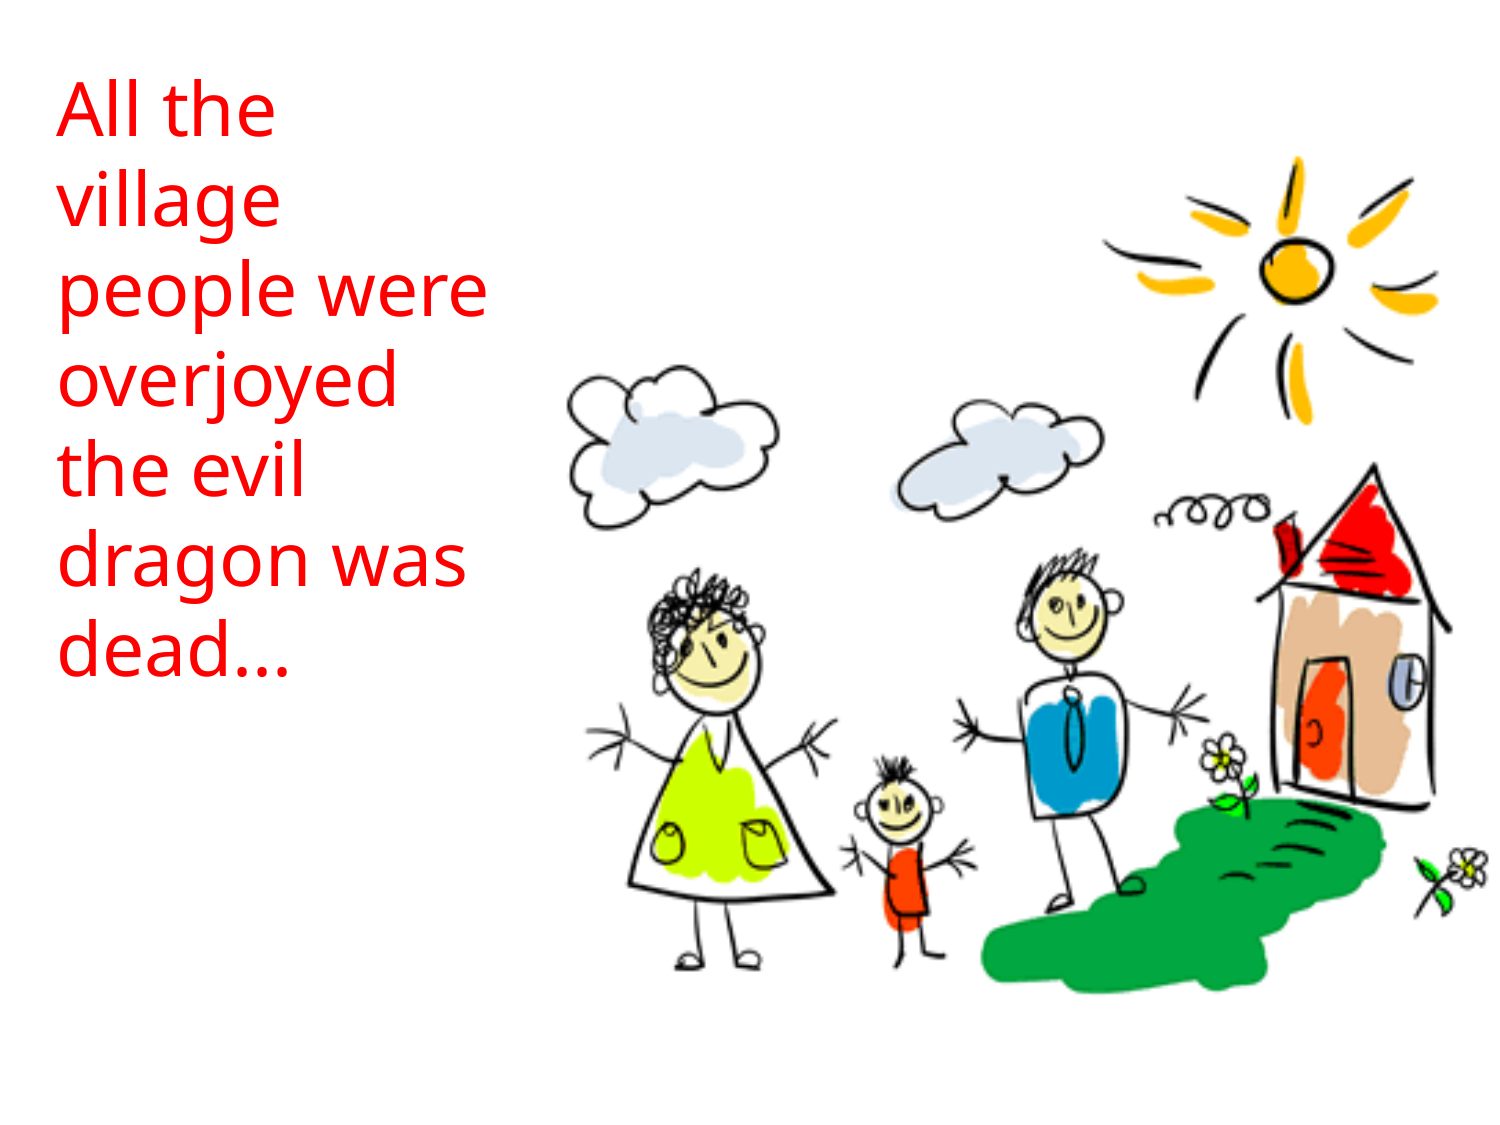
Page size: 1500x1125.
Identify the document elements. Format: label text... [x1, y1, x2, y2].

picture [535, 66, 1500, 1067]
text_box All the village people were overjoyed the evil dragon was dead... [41, 54, 526, 700]
